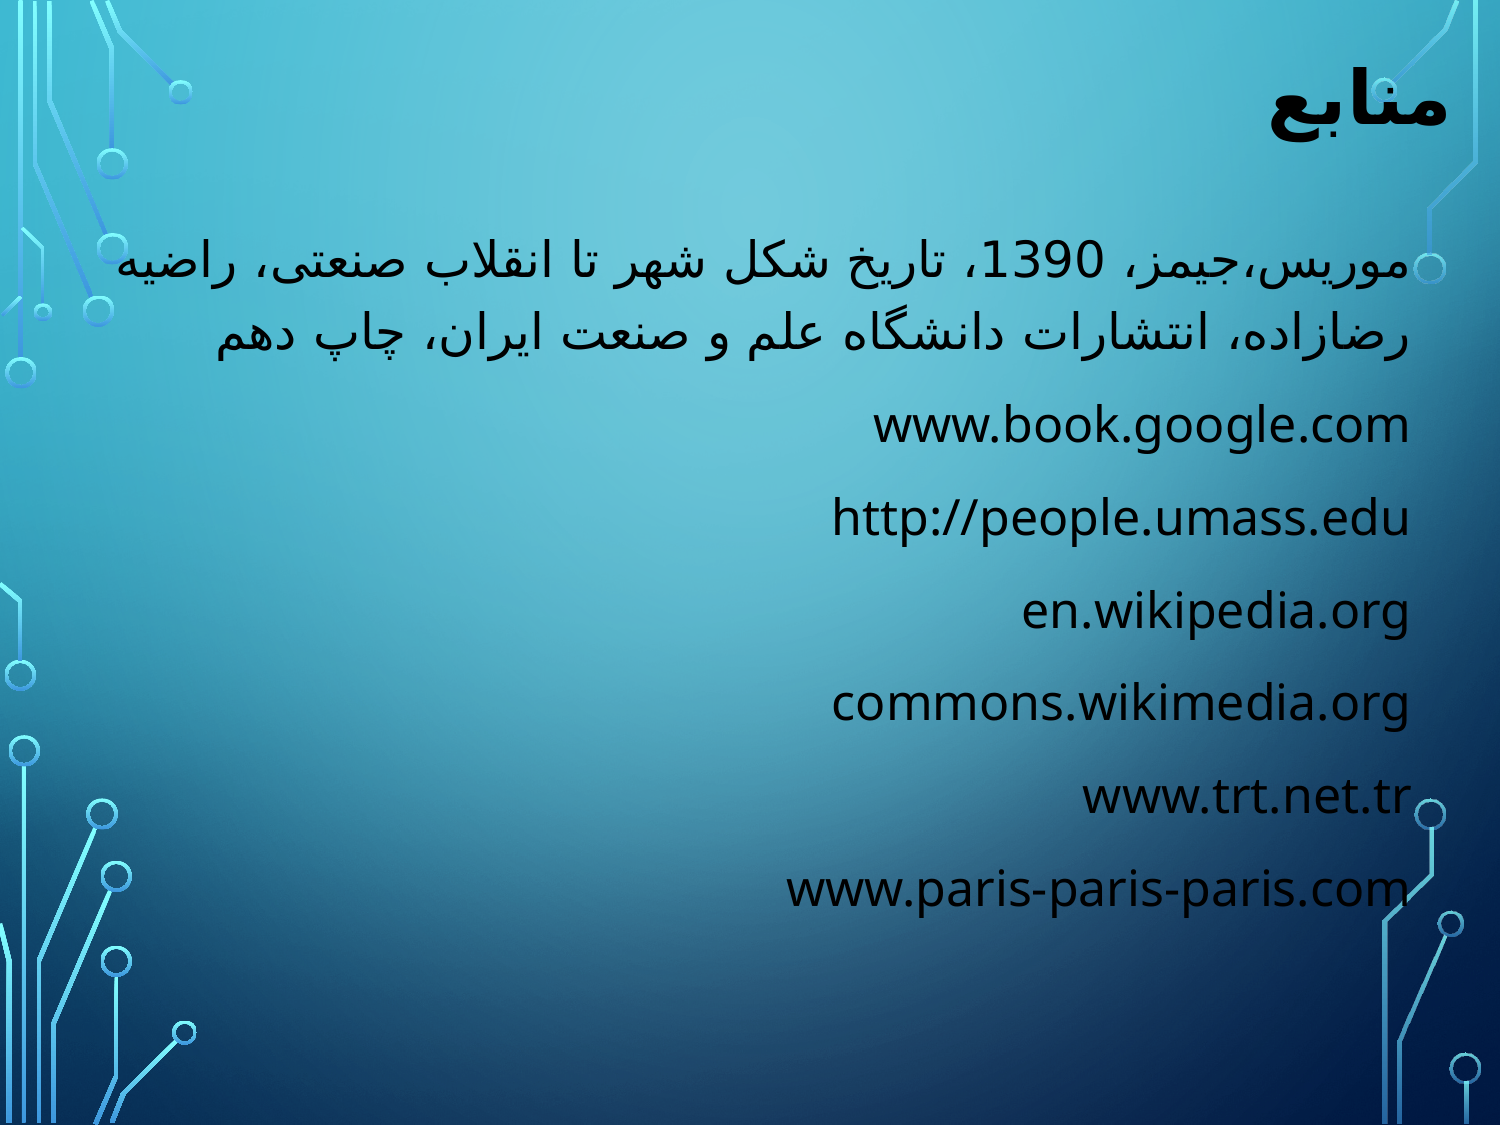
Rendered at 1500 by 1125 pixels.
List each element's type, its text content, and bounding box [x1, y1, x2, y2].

title منابع [117, 35, 1468, 165]
list موریس،جیمز، 1390، تاریخ شکل شهر تا انقلاب صنعتی، راضیه رضازاده، انتشارات دانشگاه علم و صنعت ایران، چاپ دهم www.book.google.com http://people.umass.edu en.wikipedia.org commons.wikimedia.org www.trt.net.tr www.paris-paris-paris.com [76, 208, 1427, 1017]
